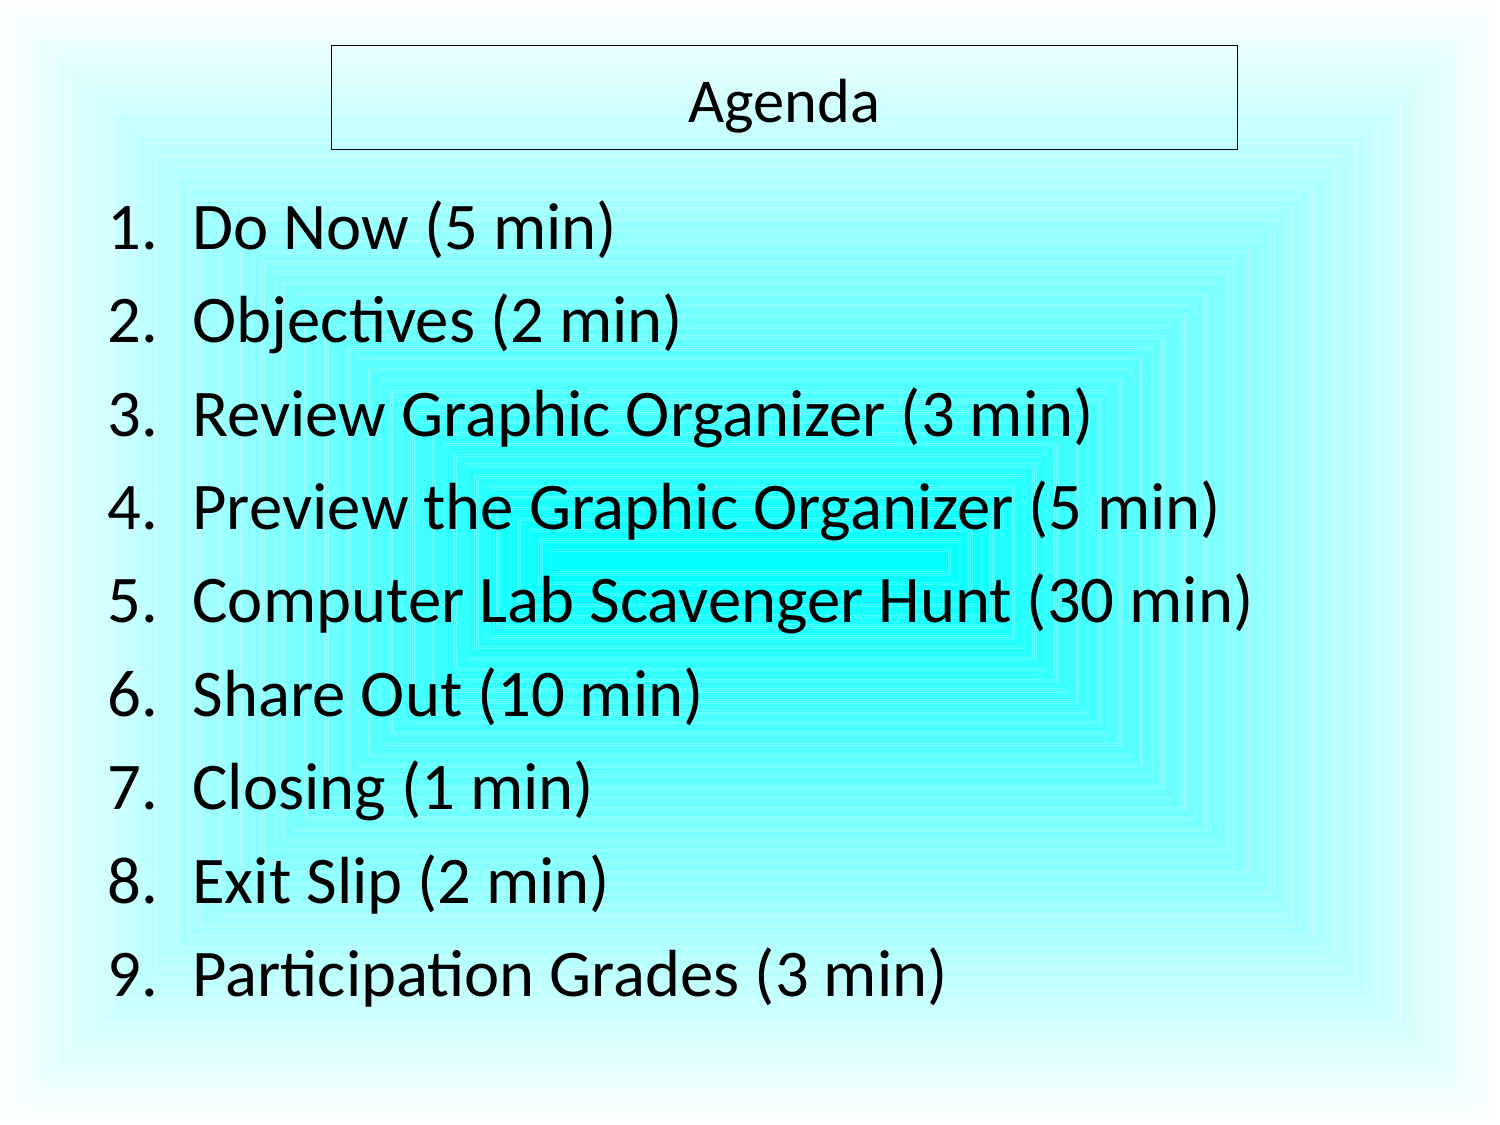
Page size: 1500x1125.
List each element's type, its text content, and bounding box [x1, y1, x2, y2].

list Do Now (5 min) Objectives (2 min) Review Graphic Organizer (3 min) Preview the Graphic Organizer (5 min) Computer Lab Scavenger Hunt (30 min) Share Out (10 min) Closing (1 min) Exit Slip (2 min) Participation Grades (3 min) [75, 174, 1425, 1100]
text_box Agenda [331, 45, 1238, 150]
